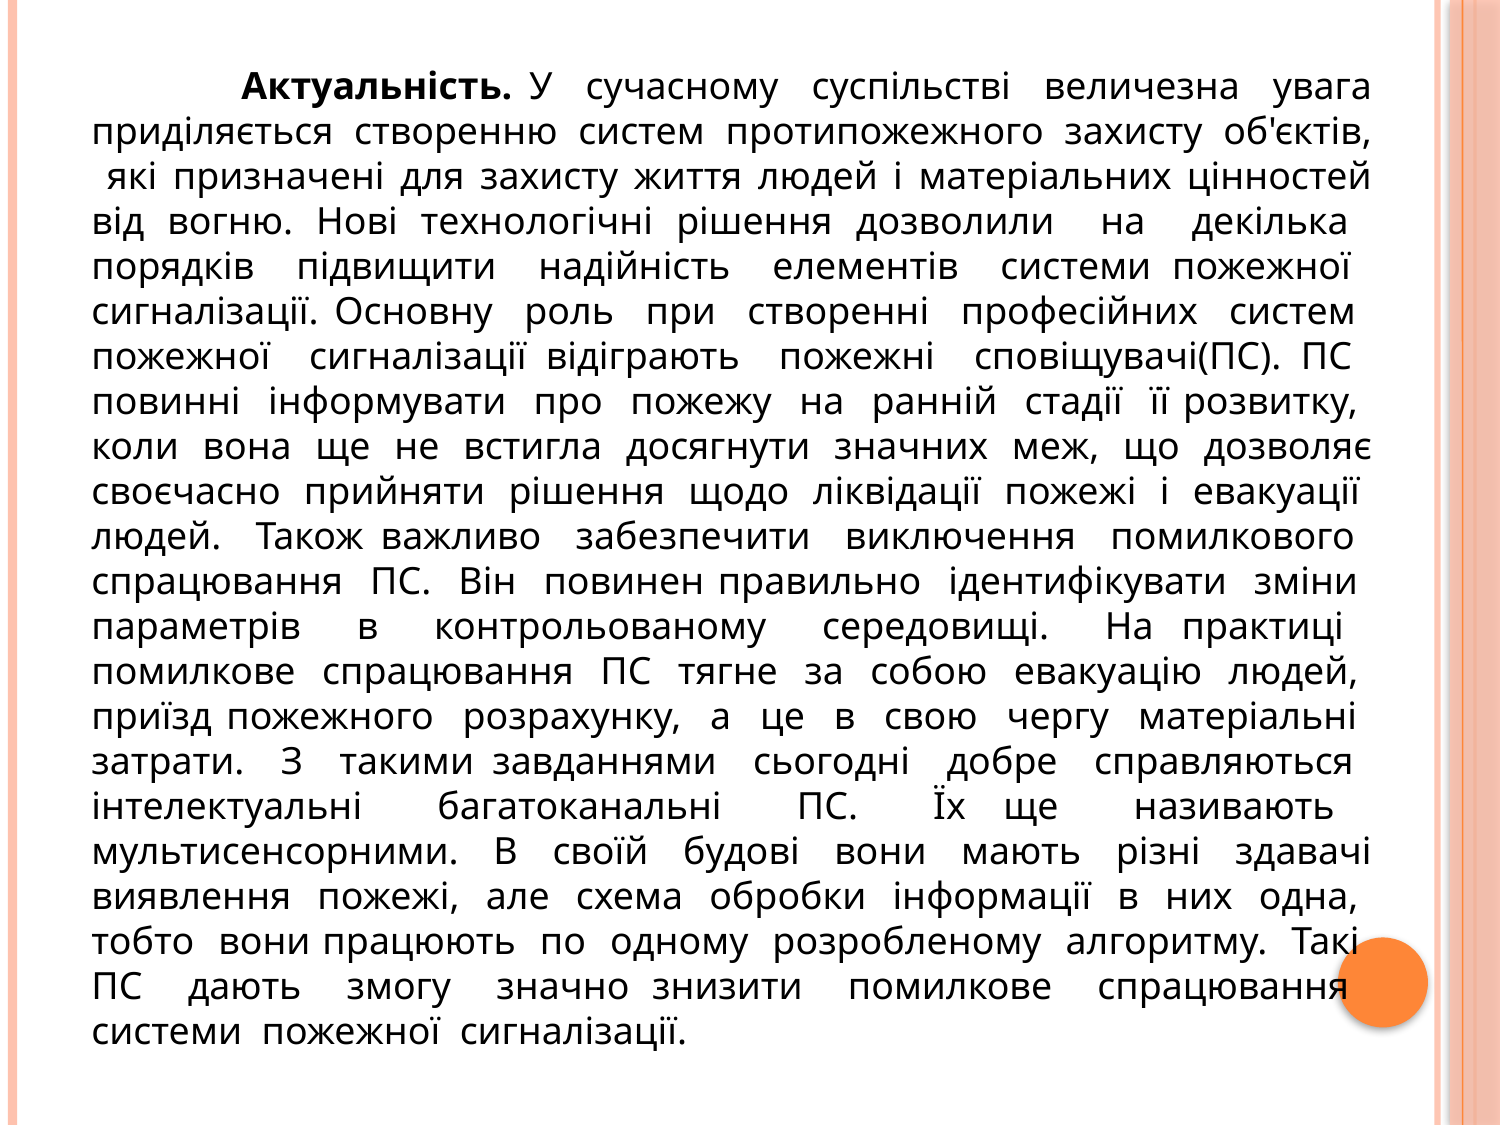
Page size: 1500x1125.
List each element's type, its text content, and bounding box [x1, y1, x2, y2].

text_box Актуальність. У сучасному суспільстві величезна увага приділяється створенню систем протипожежного захисту об'єктів, які призначені для захисту життя людей і матеріальних цінностей від вогню. Нові технологічні рішення дозволили на декілька порядків підвищити надійність елементів системи пожежної сигналізації. Основну роль при створенні професійних систем пожежної сигналізації відіграють пожежні сповіщувачі(ПС). ПС повинні інформувати про пожежу на ранній стадії її розвитку, коли вона ще не встигла досягнути значних меж, що дозволяє своєчасно прийняти рішення щодо ліквідації пожежі і евакуації людей. Також важливо забезпечити виключення помилкового спрацювання ПС. Він повинен правильно ідентифікувати зміни параметрів в контрольованому середовищі. На практиці помилкове спрацювання ПС тягне за собою евакуацію людей, приїзд пожежного розрахунку, а це в свою чергу матеріальні затрати. З такими завданнями сьогодні добре справляються інтелектуальні багатоканальні ПС. Їх ще називають мультисенсорними. В своїй будові вони мають різні здавачі виявлення пожежі, але схема обробки інформації в них одна, тобто вони працюють по одному розробленому алгоритму. Такі ПС дають змогу значно знизити помилкове спрацювання системи пожежної сигналізації. [76, 54, 1388, 1105]
text_box [93, 328, 1299, 388]
